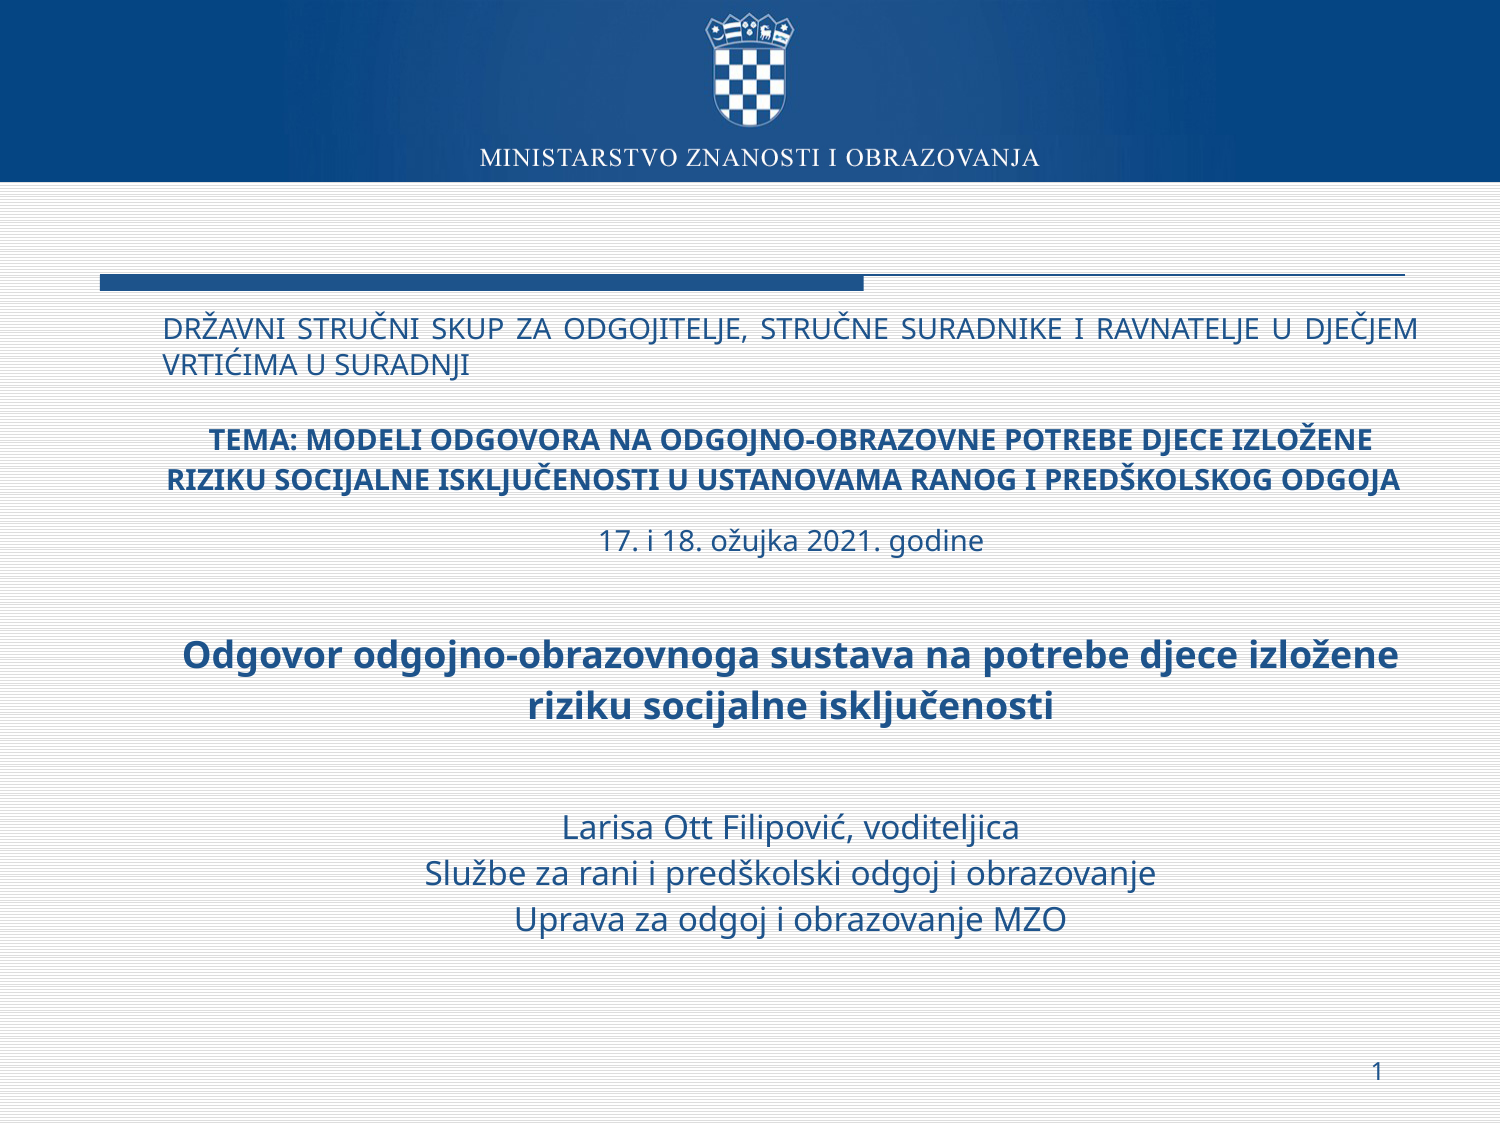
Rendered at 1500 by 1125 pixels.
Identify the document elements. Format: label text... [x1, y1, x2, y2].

picture [0, 0, 1500, 182]
slide_number 1 [1074, 1048, 1400, 1106]
text_box DRŽAVNI STRUČNI SKUP ZA ODGOJITELJE, STRUČNE SURADNIKE I RAVNATELJE U DJEČJEM VRTIĆIMA U SURADNJI TEMA: MODELI ODGOVORA NA ODGOJNO-OBRAZOVNE POTREBE DJECE IZLOŽENE RIZIKU SOCIJALNE ISKLJUČENOSTI U USTANOVAMA RANOG I PREDŠKOLSKOG ODGOJA 17. i 18. ožujka 2021. godine Odgovor odgojno-obrazovnoga sustava na potrebe djece izložene riziku socijalne isključenosti Larisa Ott Filipović, voditeljica Službe za rani i predškolski odgoj i obrazovanje Uprava za odgoj i obrazovanje MZO [147, 303, 1435, 945]
